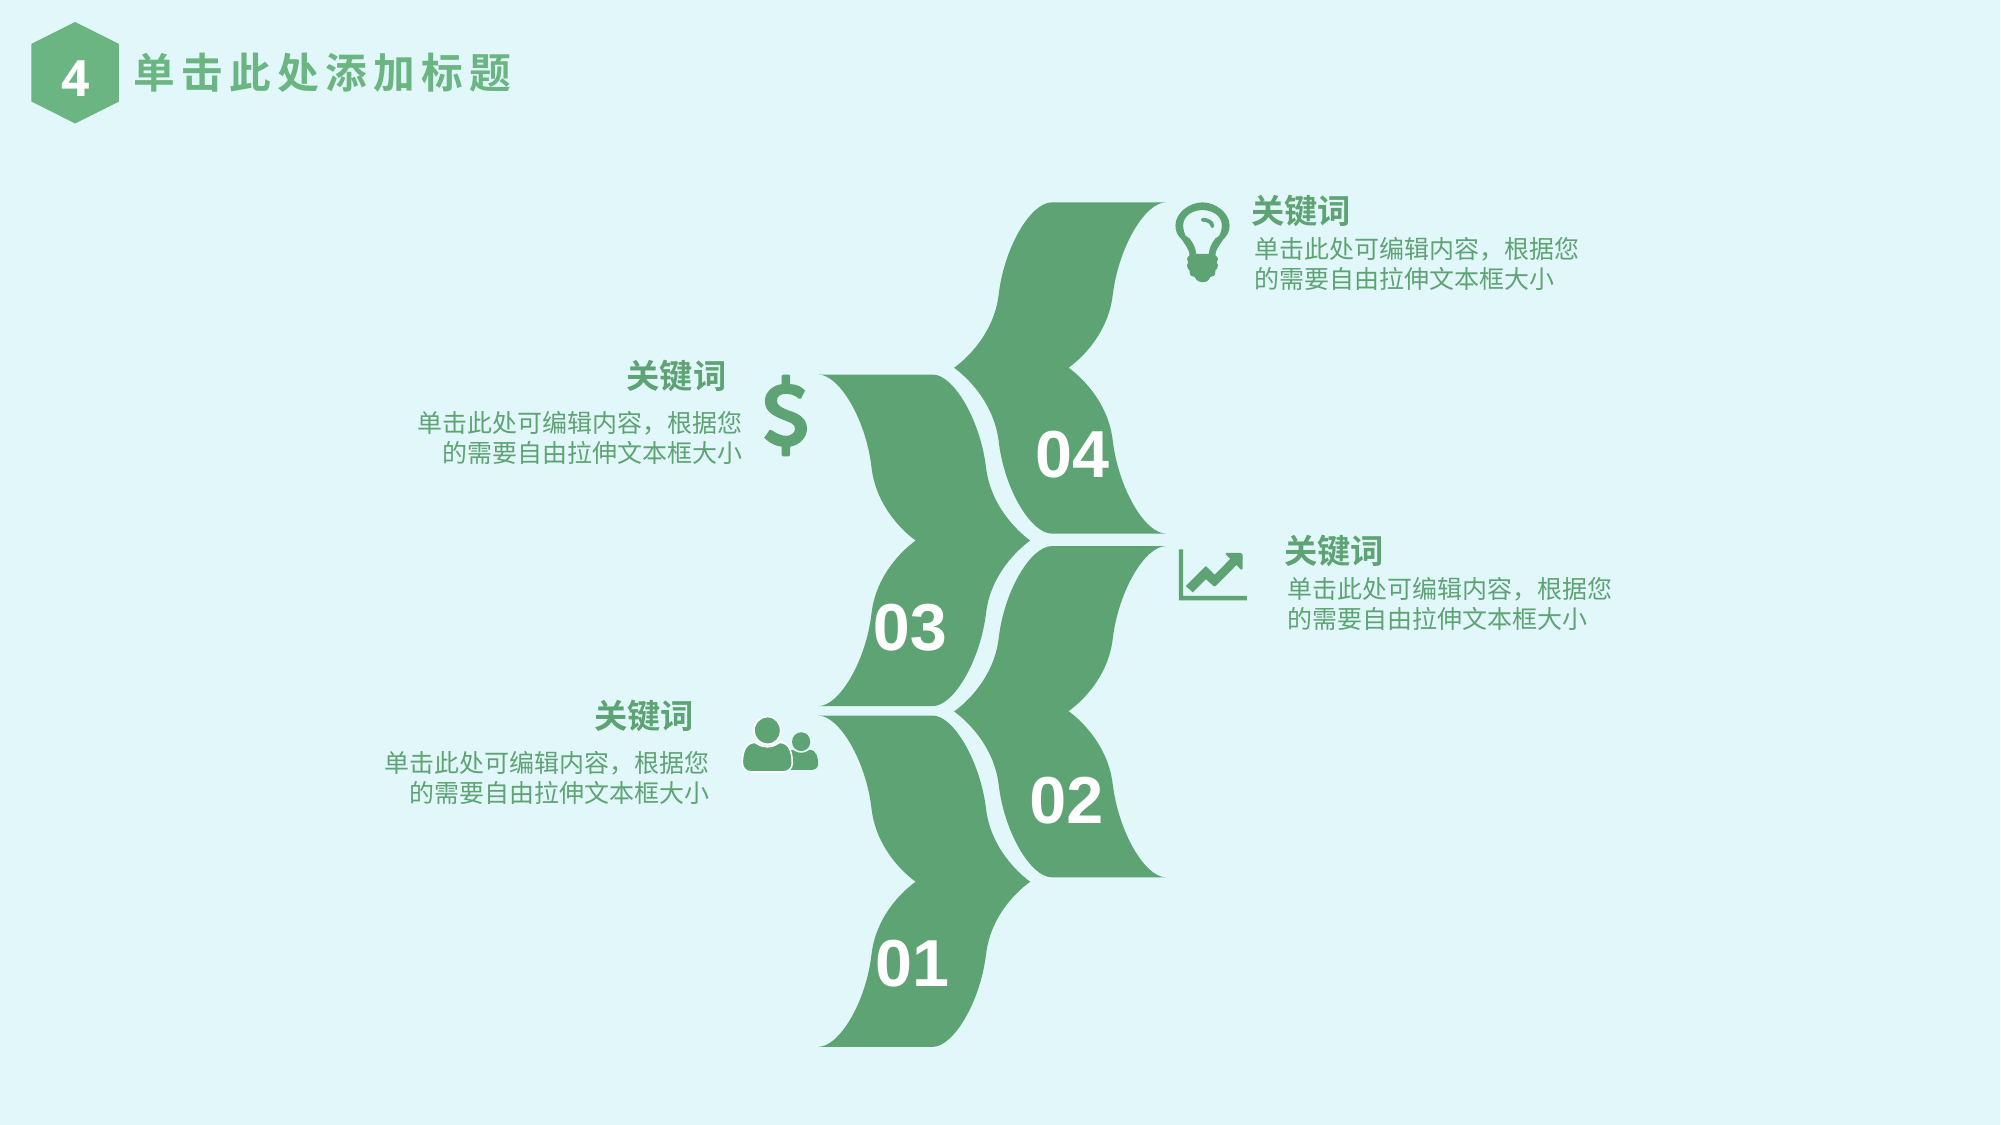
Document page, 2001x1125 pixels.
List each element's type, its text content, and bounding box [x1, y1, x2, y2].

text_box 关键词 [578, 695, 710, 736]
text_box 单击此处可编辑内容，根据您的需要自由拉伸文本框大小 [415, 407, 743, 468]
text_box 单击此处添加标题 [118, 39, 570, 105]
text_box [954, 202, 1167, 534]
text_box 关键词 [1238, 190, 1364, 231]
text_box [30, 20, 118, 111]
text_box [763, 374, 808, 457]
text_box 04 [1020, 403, 1125, 498]
text_box [1175, 202, 1230, 283]
text_box 03 [858, 575, 962, 671]
text_box [1017, 813, 1167, 878]
text_box [753, 716, 781, 745]
text_box [742, 742, 793, 772]
text_box [53, 114, 97, 125]
text_box 关键词 [610, 354, 743, 395]
text_box [1178, 549, 1247, 601]
text_box [818, 374, 1031, 707]
text_box 关键词 [1271, 530, 1397, 571]
text_box [954, 546, 1167, 839]
text_box 单击此处可编辑内容，根据您的需要自由拉伸文本框大小 [1254, 233, 1593, 294]
text_box 02 [1014, 750, 1119, 845]
text_box 单击此处可编辑内容，根据您的需要自由拉伸文本框大小 [383, 747, 710, 808]
text_box [791, 732, 819, 770]
text_box [818, 715, 1031, 1047]
text_box 单击此处可编辑内容，根据您的需要自由拉伸文本框大小 [1287, 574, 1626, 634]
text_box 01 [860, 912, 964, 1008]
text_box 4 [46, 39, 104, 114]
